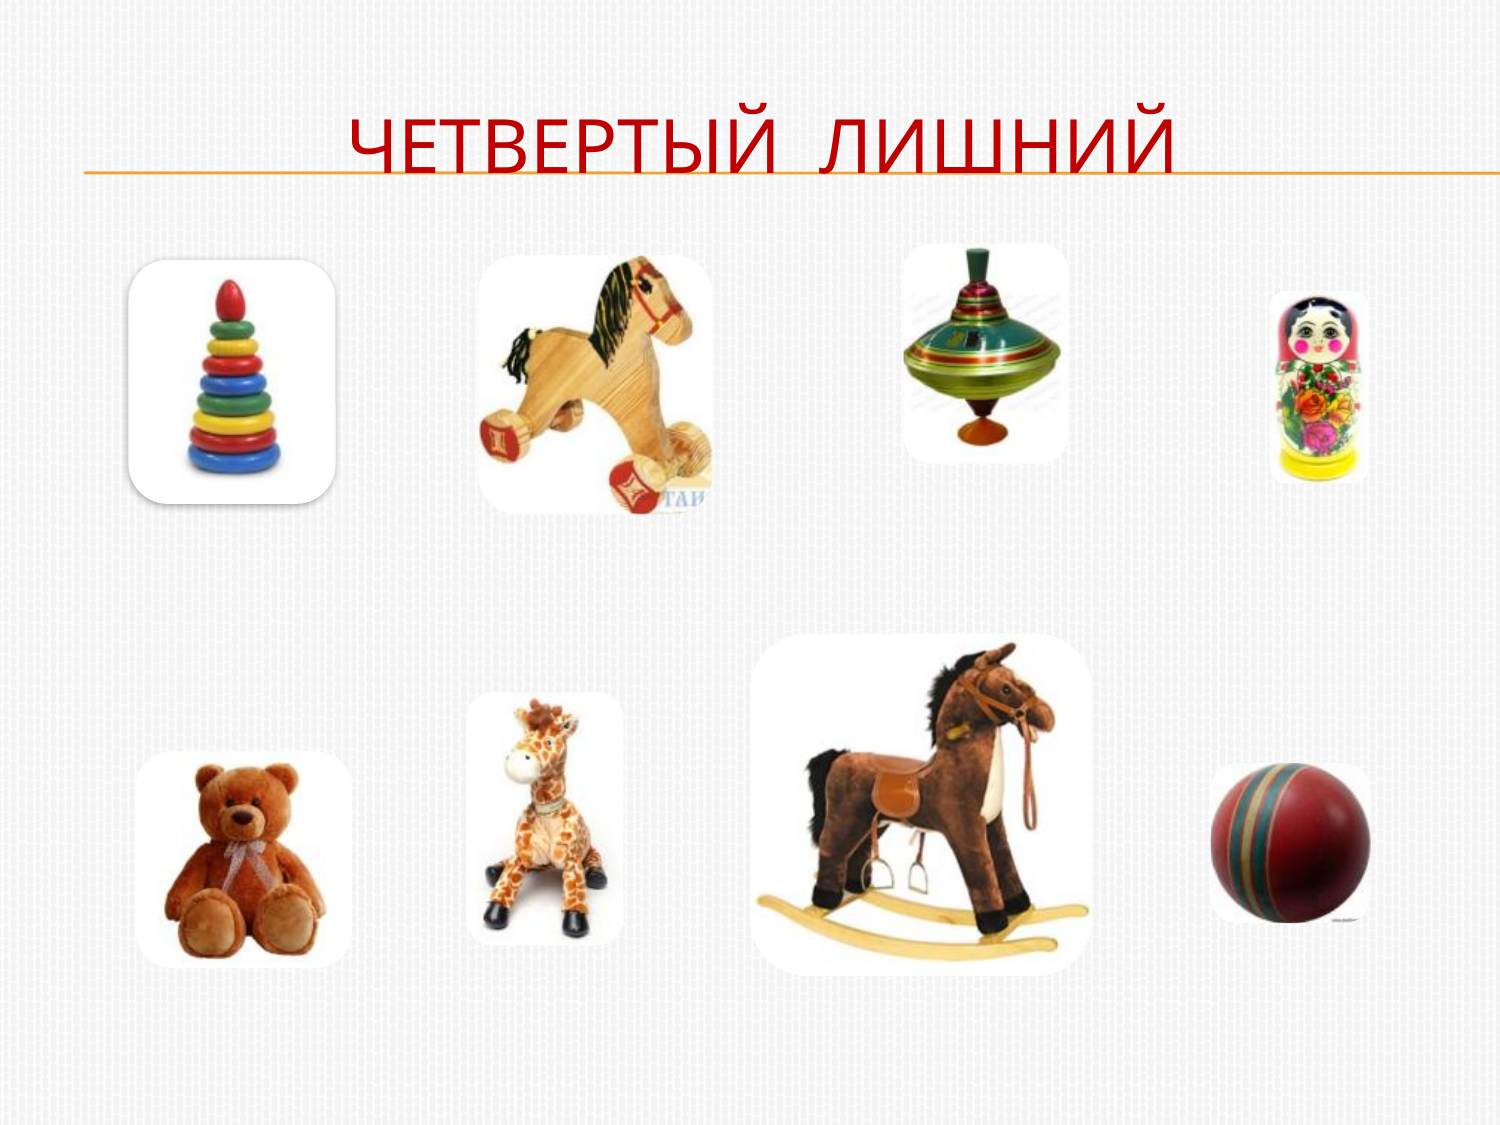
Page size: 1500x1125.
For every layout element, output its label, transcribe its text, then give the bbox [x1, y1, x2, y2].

picture [1269, 290, 1370, 484]
picture [1210, 762, 1371, 924]
picture [135, 266, 329, 497]
picture [749, 633, 1093, 977]
picture [135, 751, 353, 969]
picture [903, 243, 1069, 464]
picture [466, 692, 624, 946]
picture [477, 255, 713, 515]
title Четвертый лишний [50, 75, 1475, 213]
